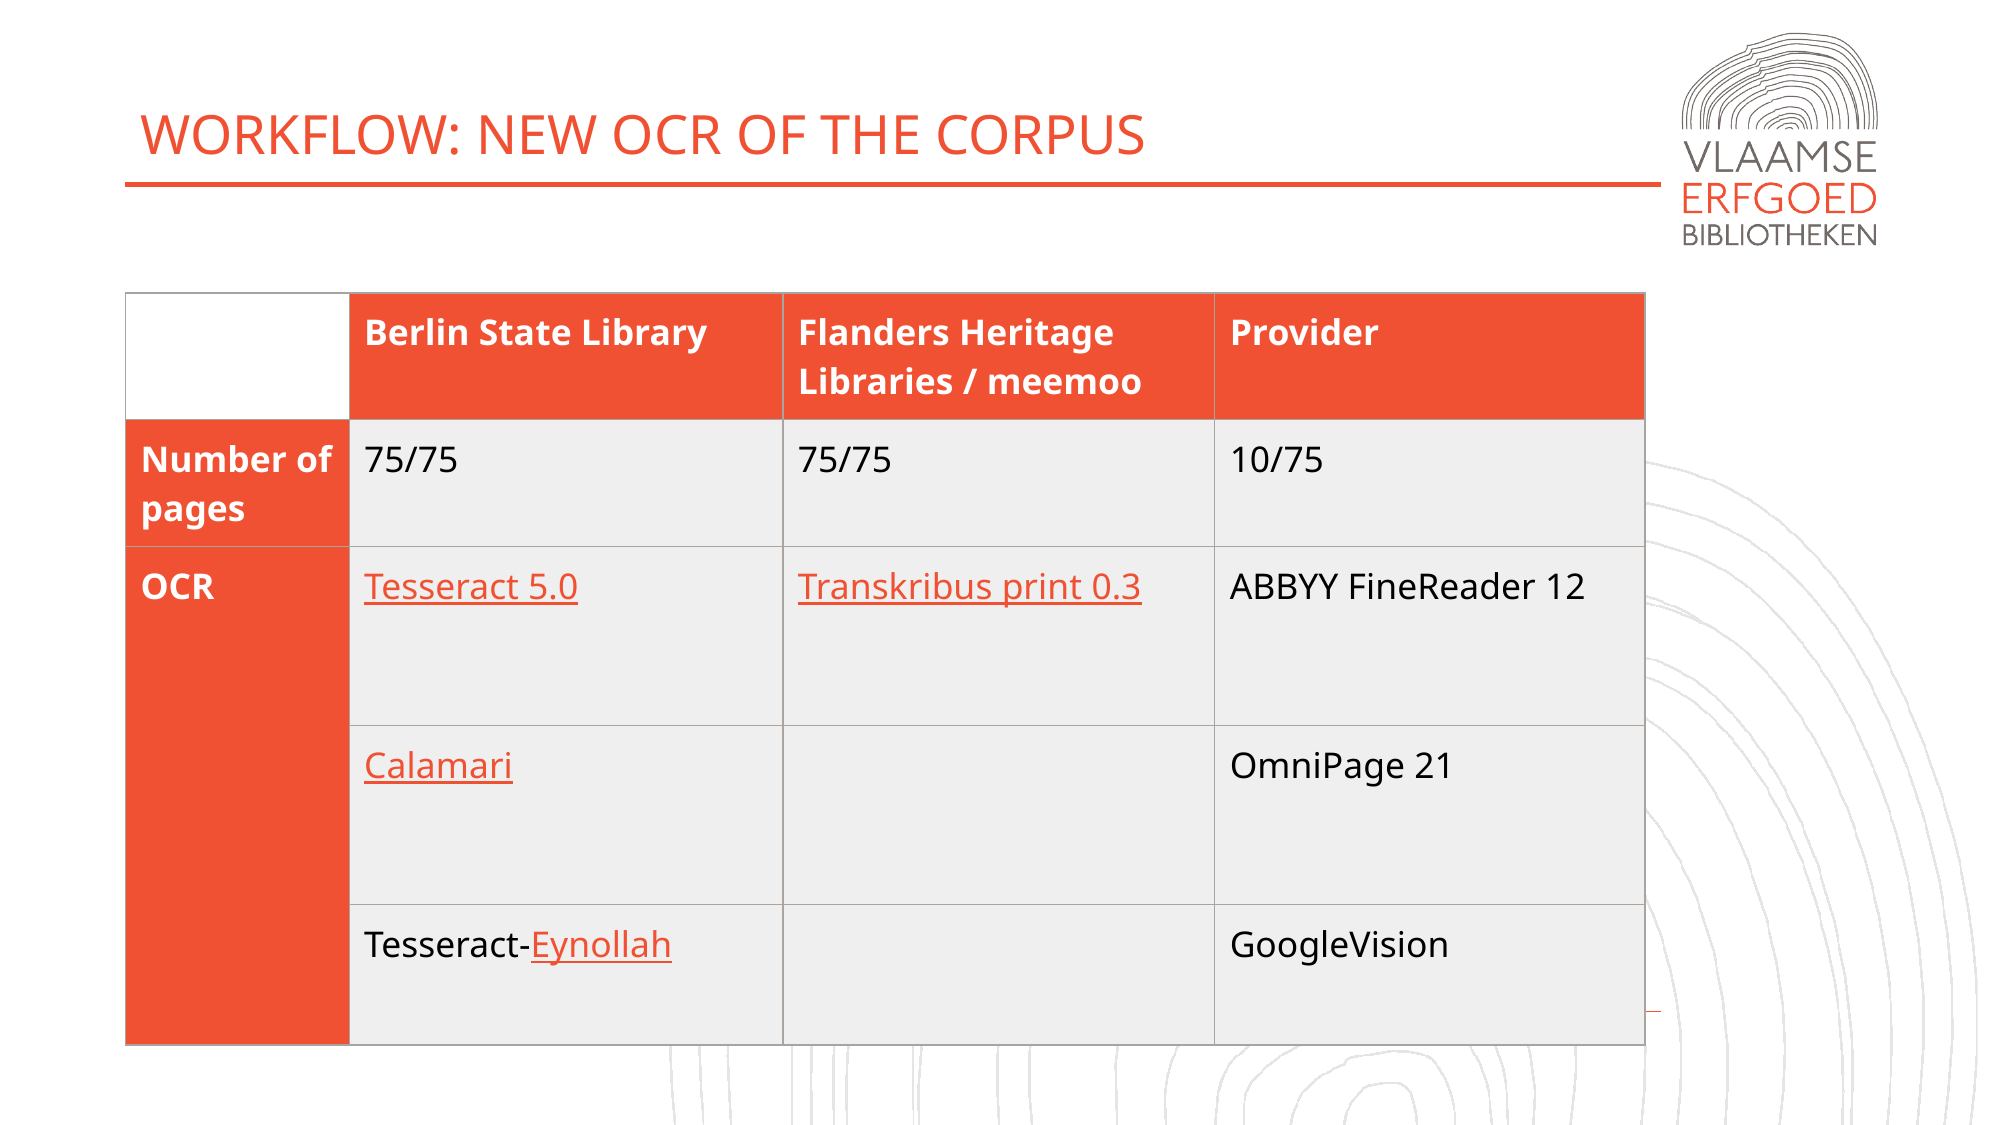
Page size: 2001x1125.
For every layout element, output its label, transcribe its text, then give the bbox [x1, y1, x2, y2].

table_cell ABBYY FineReader 12 [1215, 547, 1644, 725]
table_cell OCR [126, 547, 349, 1044]
table_cell Transkribus print 0.3 [784, 547, 1214, 725]
table_cell GoogleVision [1215, 905, 1644, 1044]
table_cell Tesseract 5.0 [350, 547, 782, 725]
table_cell 75/75 [784, 420, 1214, 546]
table_cell Number of pages [126, 420, 349, 546]
picture [1680, 31, 1879, 247]
title WORKFLOW: NEW OCR OF THE CORPUS [125, 78, 1876, 173]
table_cell 75/75 [350, 420, 782, 546]
table_cell [784, 726, 1214, 904]
table_cell Calamari [350, 726, 782, 904]
table_cell 10/75 [1215, 420, 1644, 546]
table_header Berlin State Library [350, 294, 782, 419]
table_header [126, 294, 349, 419]
picture [669, 444, 1978, 1125]
table_cell Tesseract-Eynollah [350, 905, 782, 1044]
table_cell OmniPage 21 [1215, 726, 1644, 904]
table_header Provider [1215, 294, 1644, 419]
table_header Flanders Heritage Libraries / meemoo [784, 294, 1214, 419]
table_cell [784, 905, 1214, 1044]
